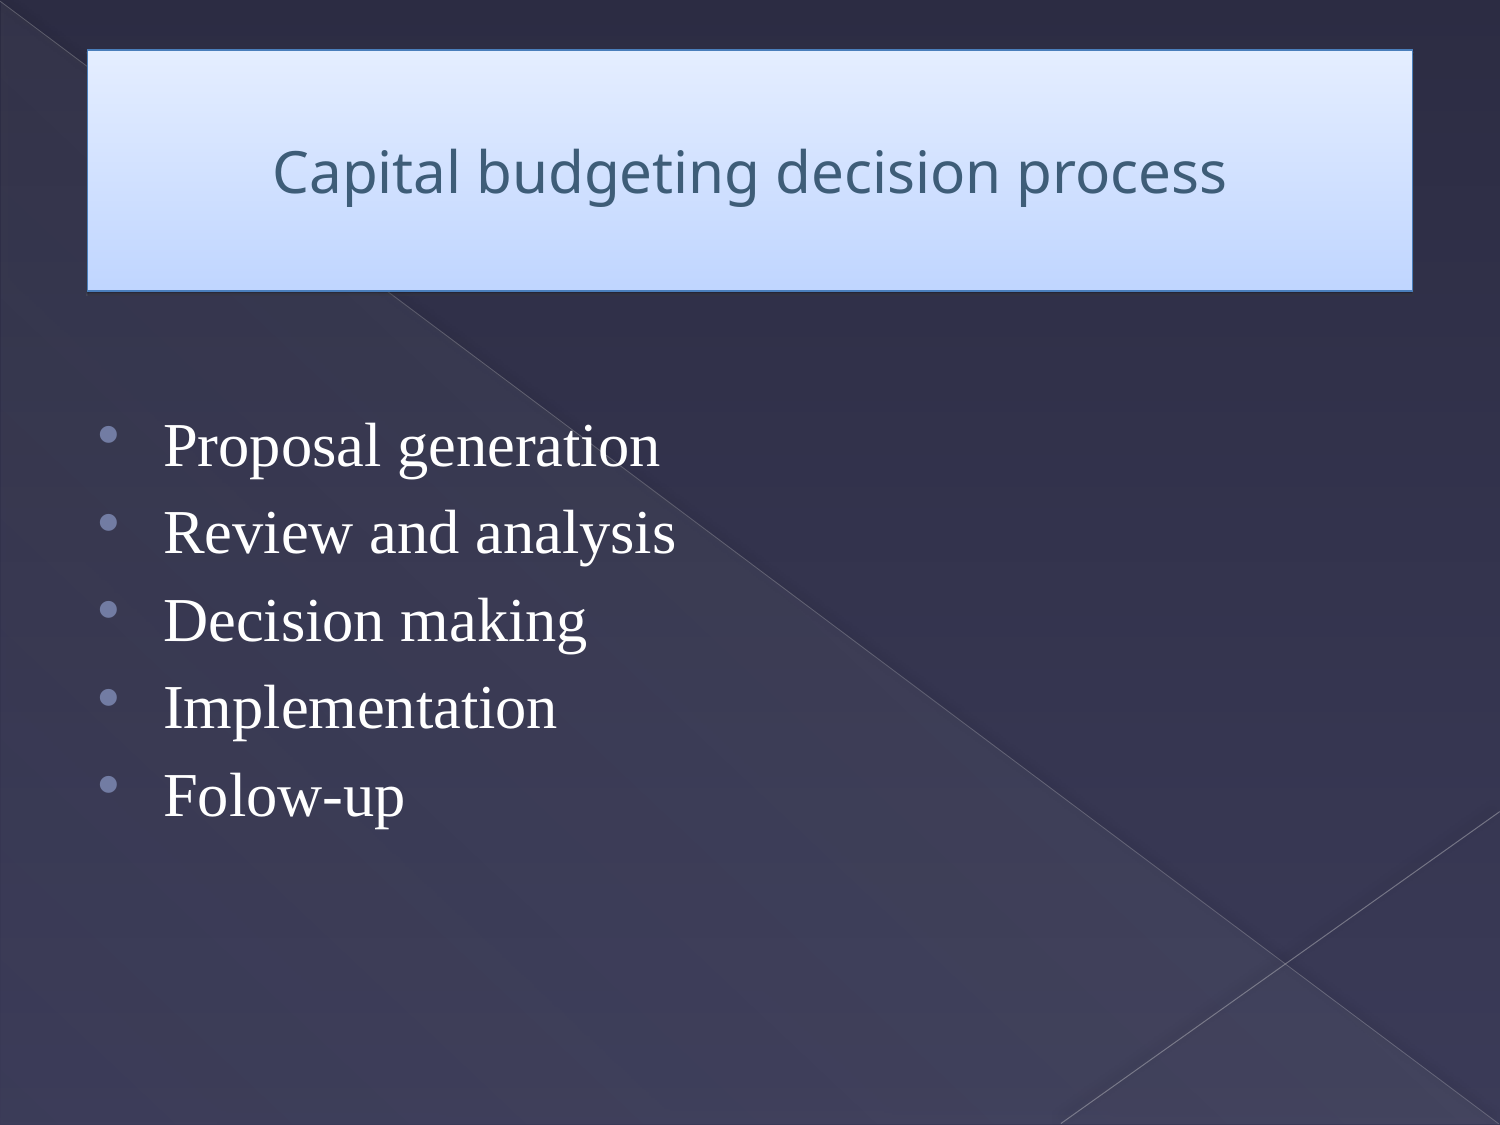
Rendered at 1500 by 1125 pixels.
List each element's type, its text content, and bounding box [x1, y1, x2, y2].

list Proposal generation Review and analysis Decision making Implementation Folow-up [75, 308, 1425, 1059]
text_box Capital budgeting decision process [87, 50, 1413, 292]
title Capital budgeting decision process [75, 43, 1425, 274]
